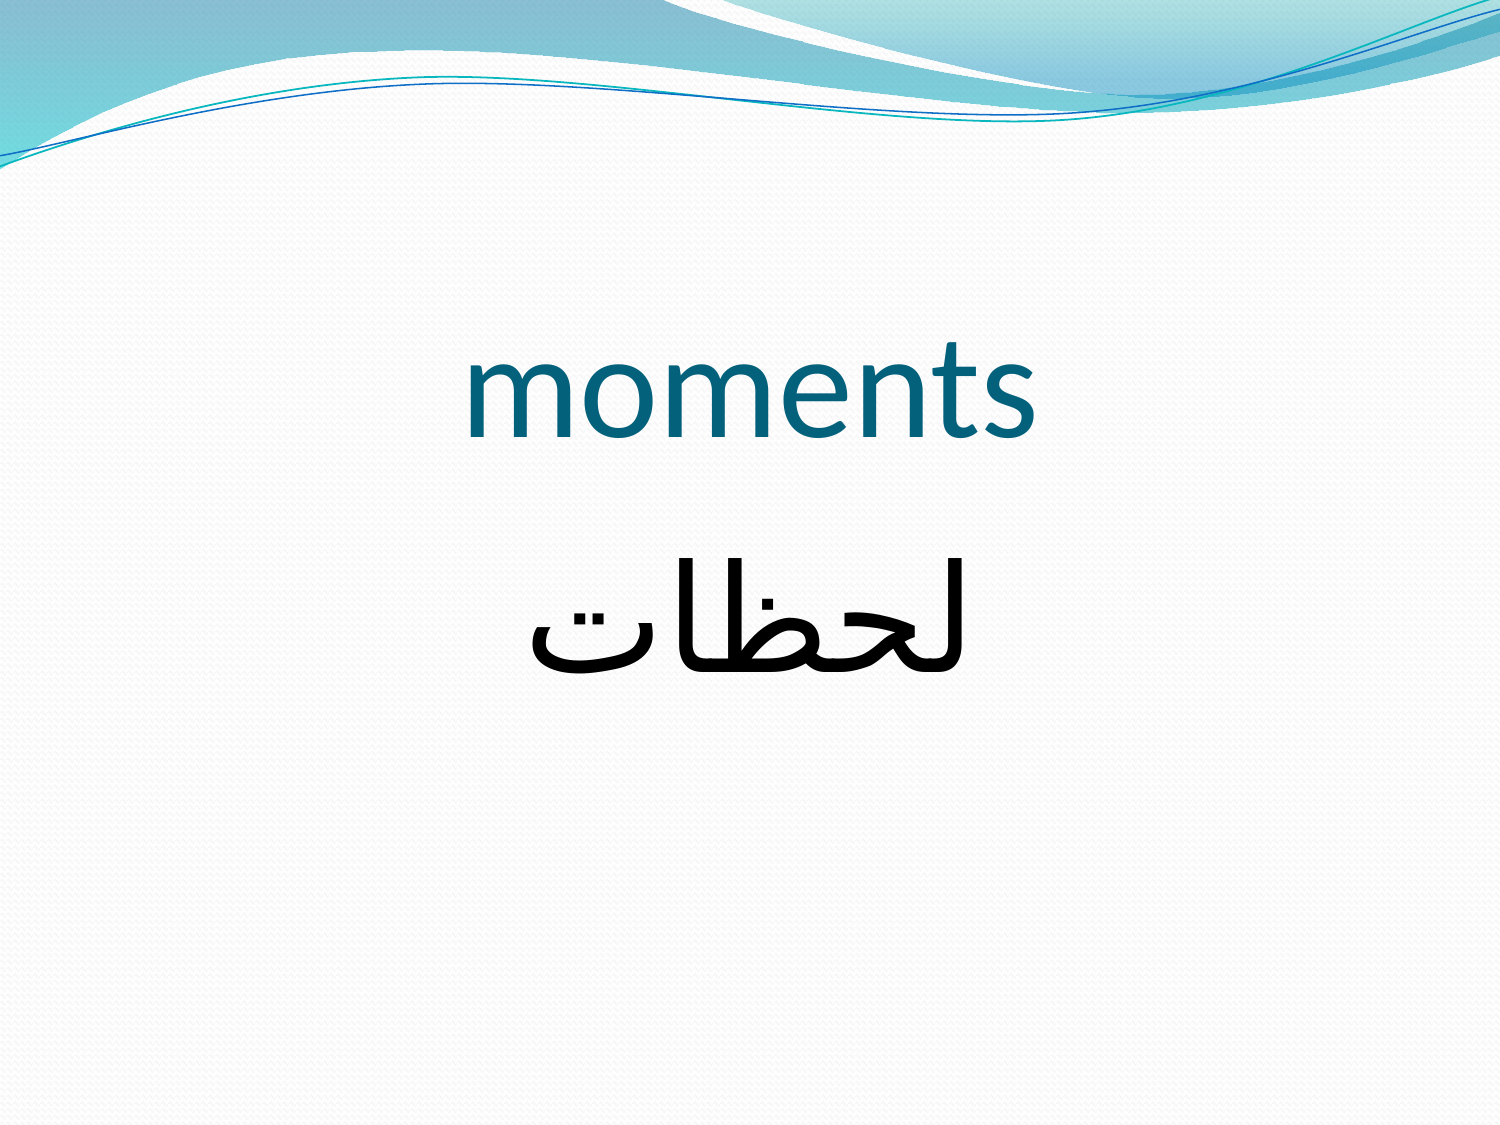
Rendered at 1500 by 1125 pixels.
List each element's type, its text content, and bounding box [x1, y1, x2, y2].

list لحظات [75, 515, 1425, 1038]
title moments [75, 115, 1425, 468]
